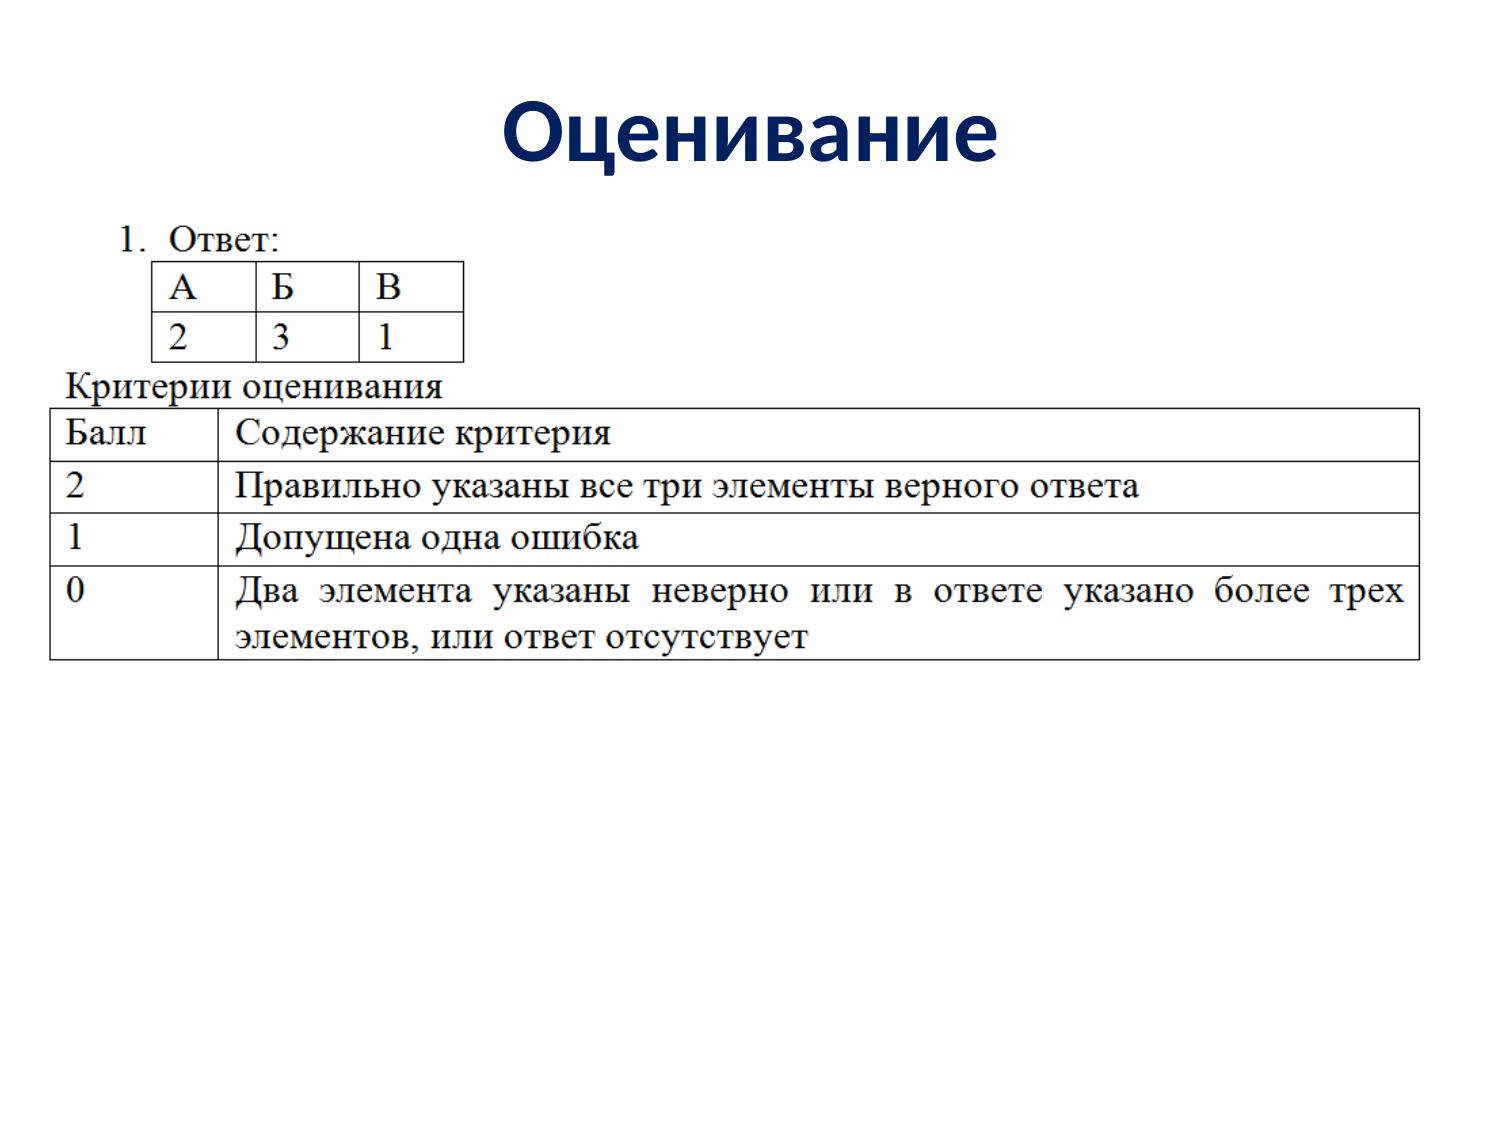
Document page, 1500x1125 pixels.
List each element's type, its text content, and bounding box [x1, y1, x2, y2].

title Оценивание [76, 30, 1427, 218]
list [17, 219, 1446, 681]
